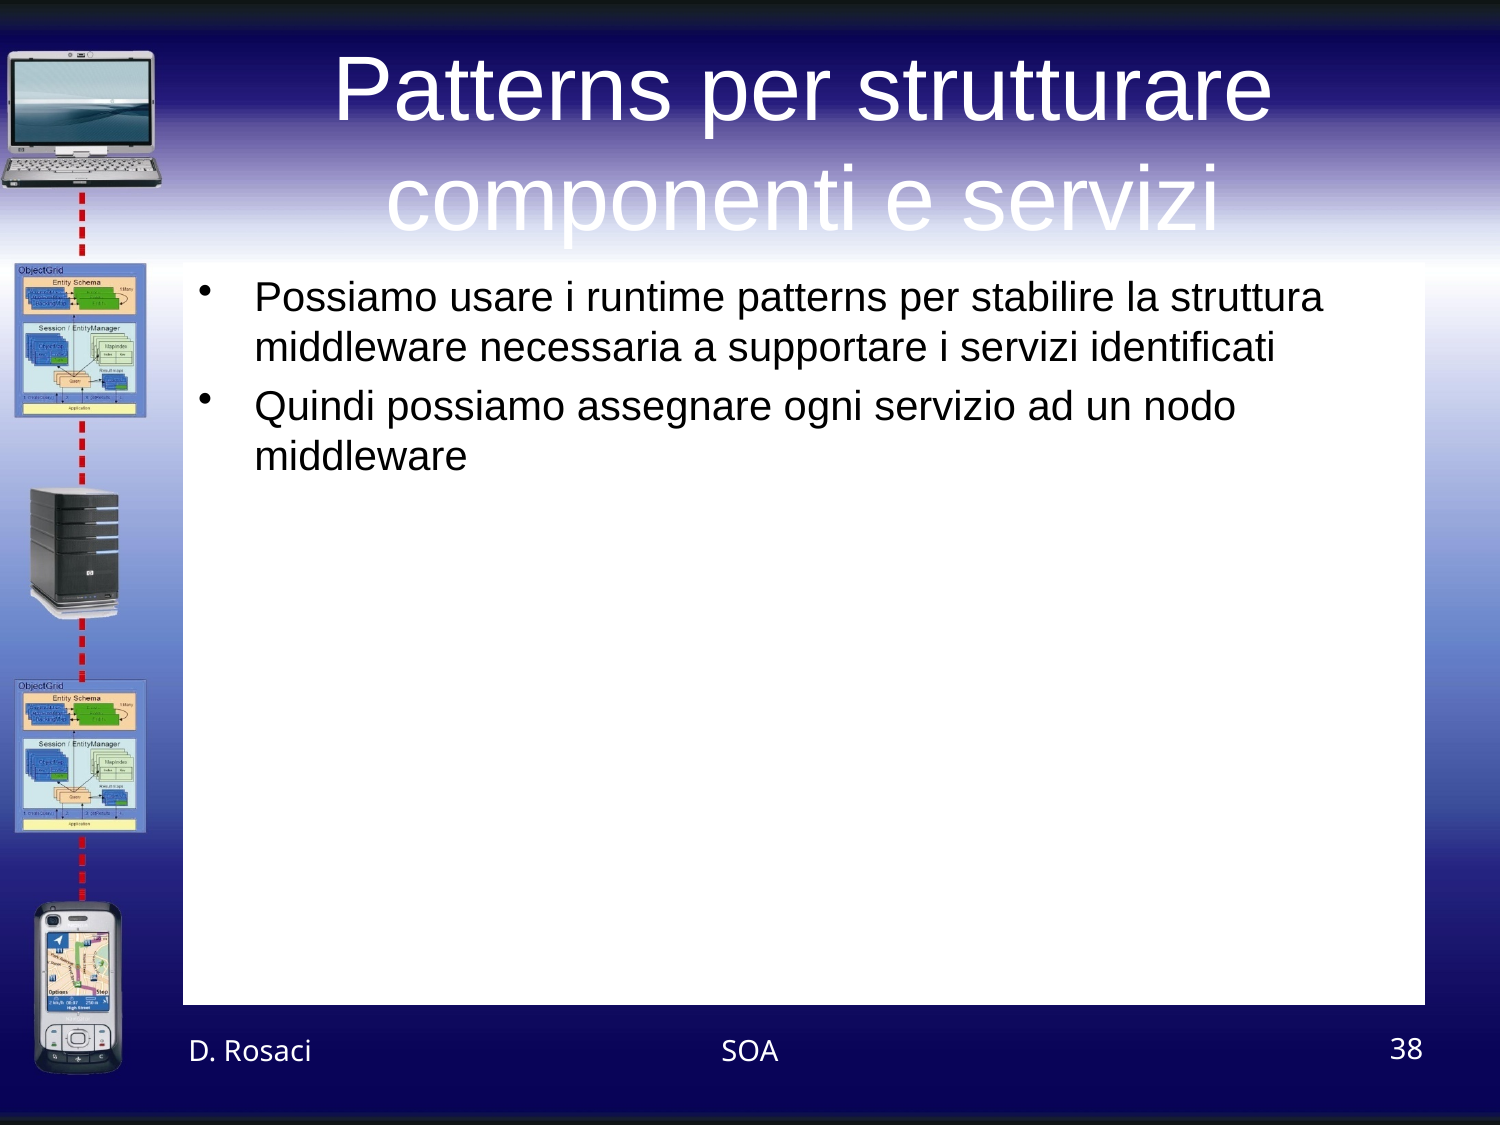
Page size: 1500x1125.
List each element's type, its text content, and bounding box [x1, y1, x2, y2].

title Patterns per strutturare componenti e servizi [182, 44, 1426, 233]
list Possiamo usare i runtime patterns per stabilire la struttura middleware necessaria a supportare i servizi identificati Quindi possiamo assegnare ogni servizio ad un nodo middleware [182, 262, 1426, 1006]
picture [0, 0, 1500, 1125]
slide_number D. Rosaci [74, 1024, 426, 1103]
footer SOA [512, 1024, 988, 1103]
